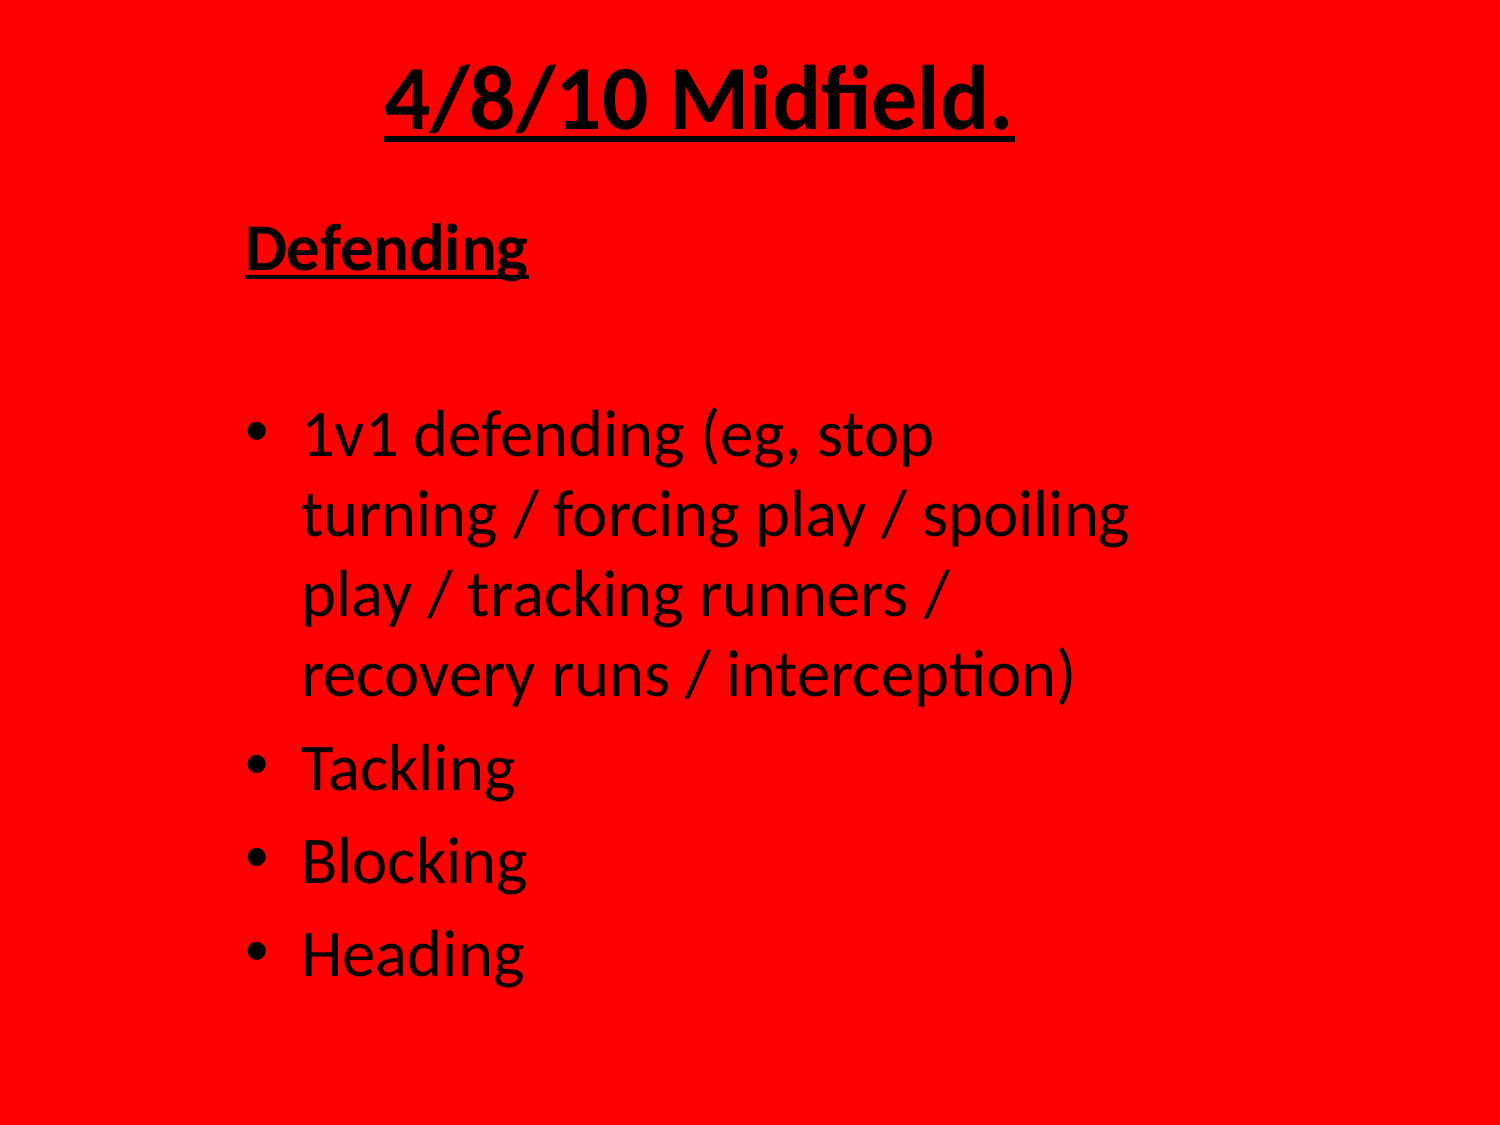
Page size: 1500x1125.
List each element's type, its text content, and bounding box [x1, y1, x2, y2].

text_box Defending 1v1 defending (eg, stop turning / forcing play / spoiling play / tracking runners / recovery runs / interception) Tackling Blocking Heading [230, 196, 1193, 922]
text_box 4/8/10 Midfield. [218, 30, 1181, 219]
